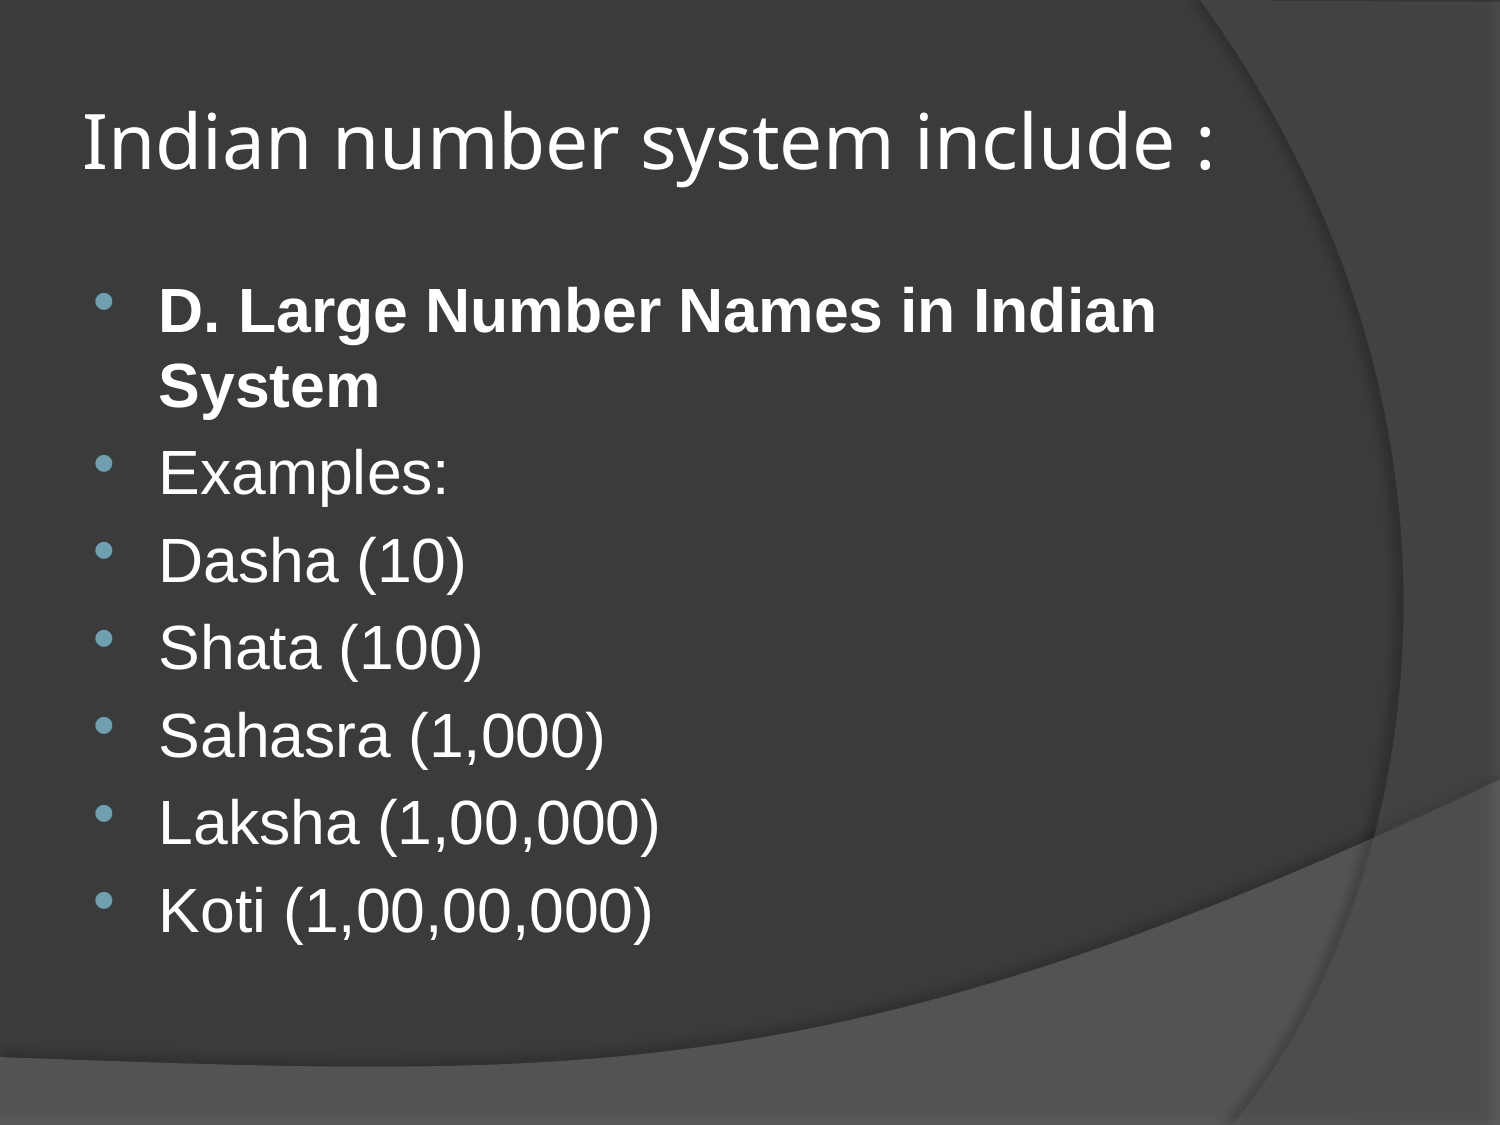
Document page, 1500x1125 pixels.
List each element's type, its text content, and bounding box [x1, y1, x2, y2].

title Indian number system include : [75, 45, 1300, 233]
list D. Large Number Names in Indian System Examples: Dasha (10) Shata (100) Sahasra (1,000) Laksha (1,00,000) Koti (1,00,00,000) [75, 262, 1300, 1005]
